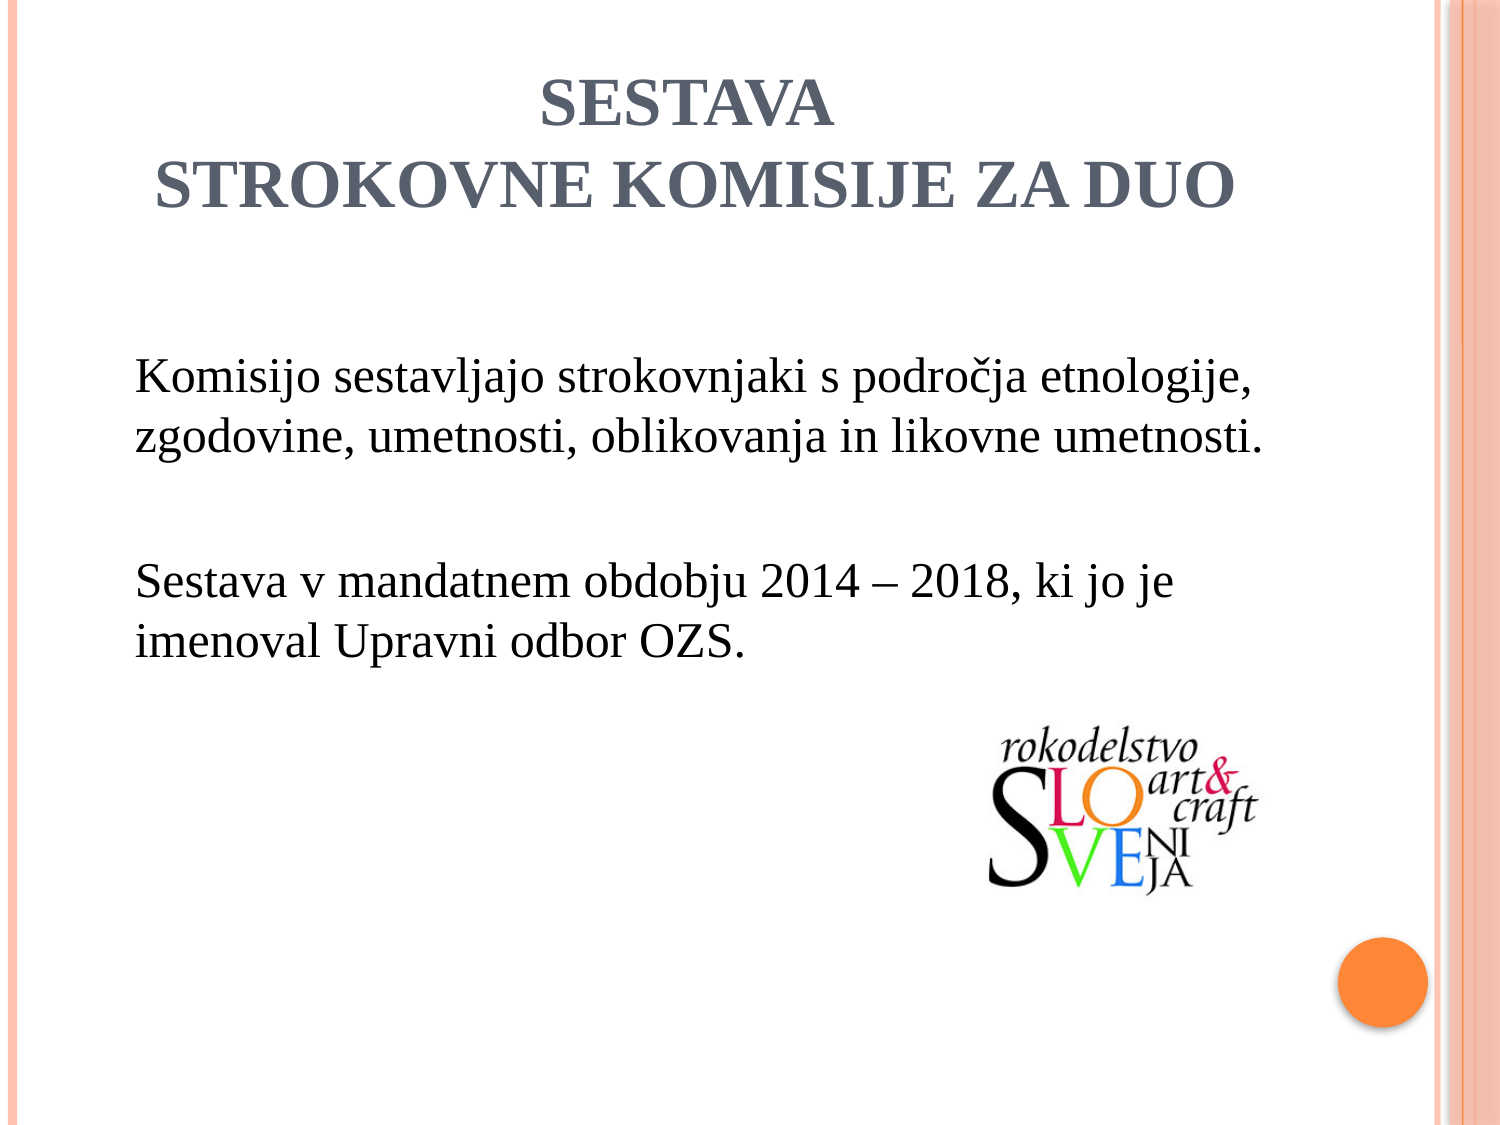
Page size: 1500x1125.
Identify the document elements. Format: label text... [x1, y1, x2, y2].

list Komisijo sestavljajo strokovnjaki s področja etnologije, zgodovine, umetnosti, oblikovanja in likovne umetnosti. Sestava v mandatnem obdobju 2014 – 2018, ki jo je imenoval Upravni odbor OZS. [75, 262, 1300, 1062]
title Sestava Strokovne komisije za DUO [75, 45, 1300, 262]
picture [962, 703, 1284, 915]
